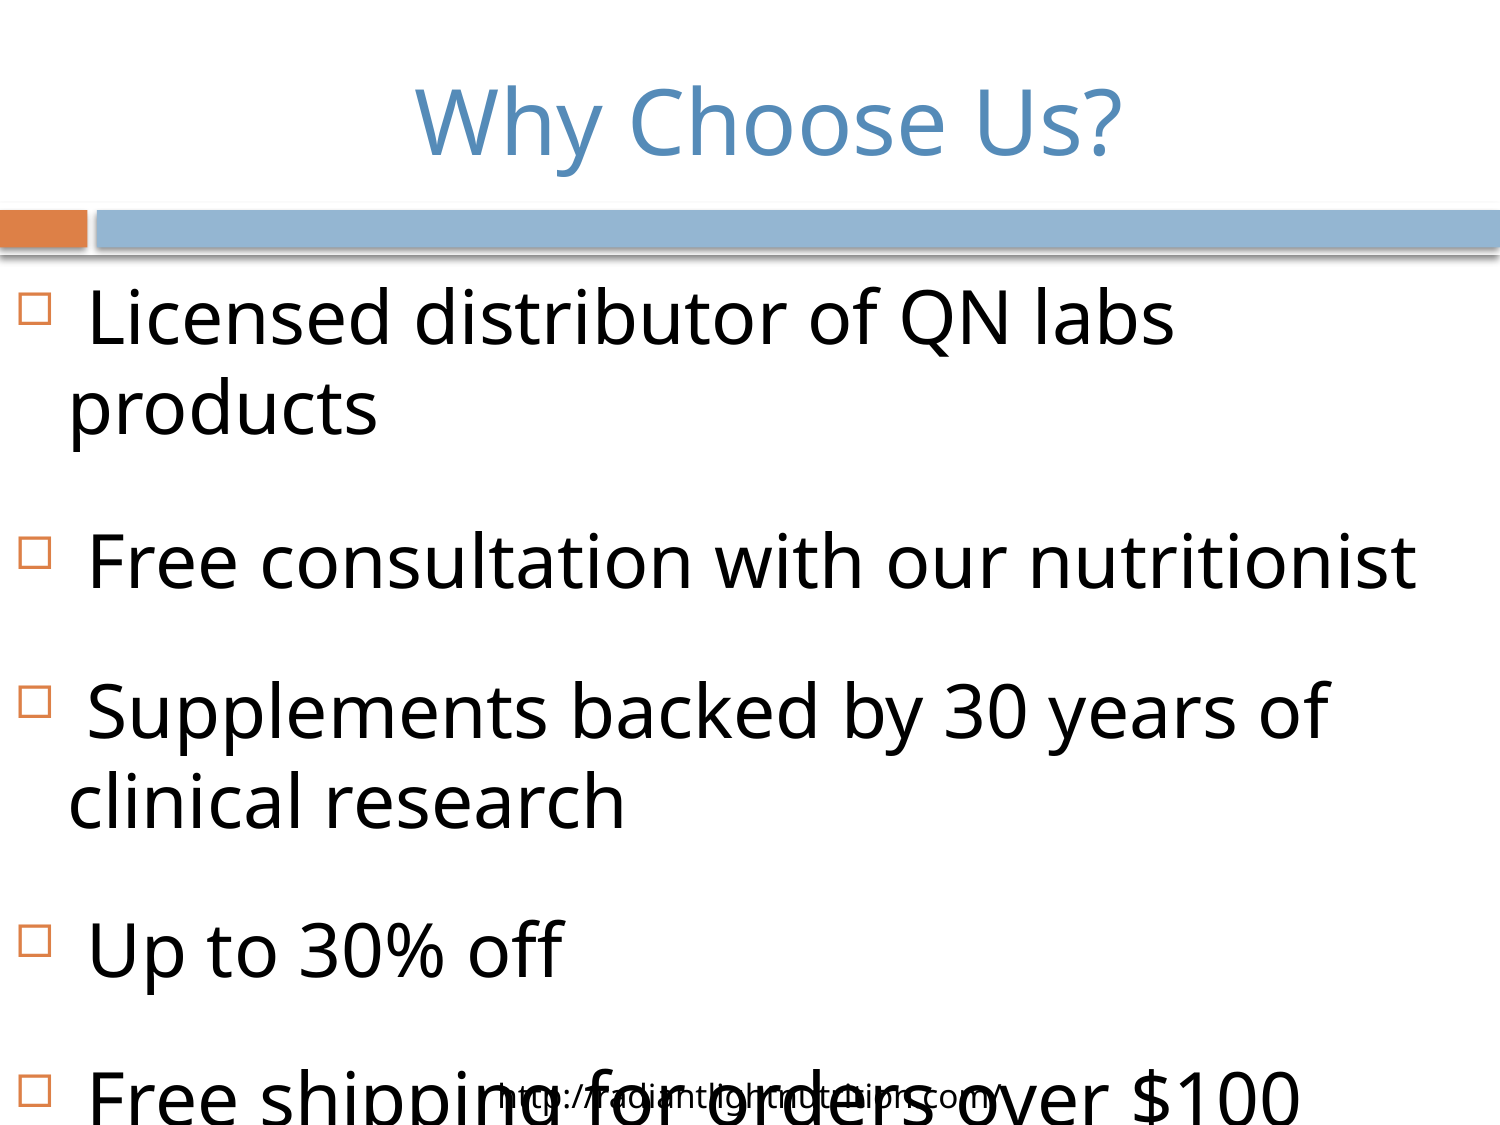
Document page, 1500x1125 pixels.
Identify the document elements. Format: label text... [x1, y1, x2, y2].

footer http://radiantlightnutrition.com/ [0, 1065, 1500, 1125]
title Why Choose Us? [100, 37, 1438, 200]
list Licensed distributor of QN labs products Free consultation with our nutritionist Supplements backed by 30 years of clinical research Up to 30% off Free shipping for orders over $100 [0, 262, 1500, 1038]
